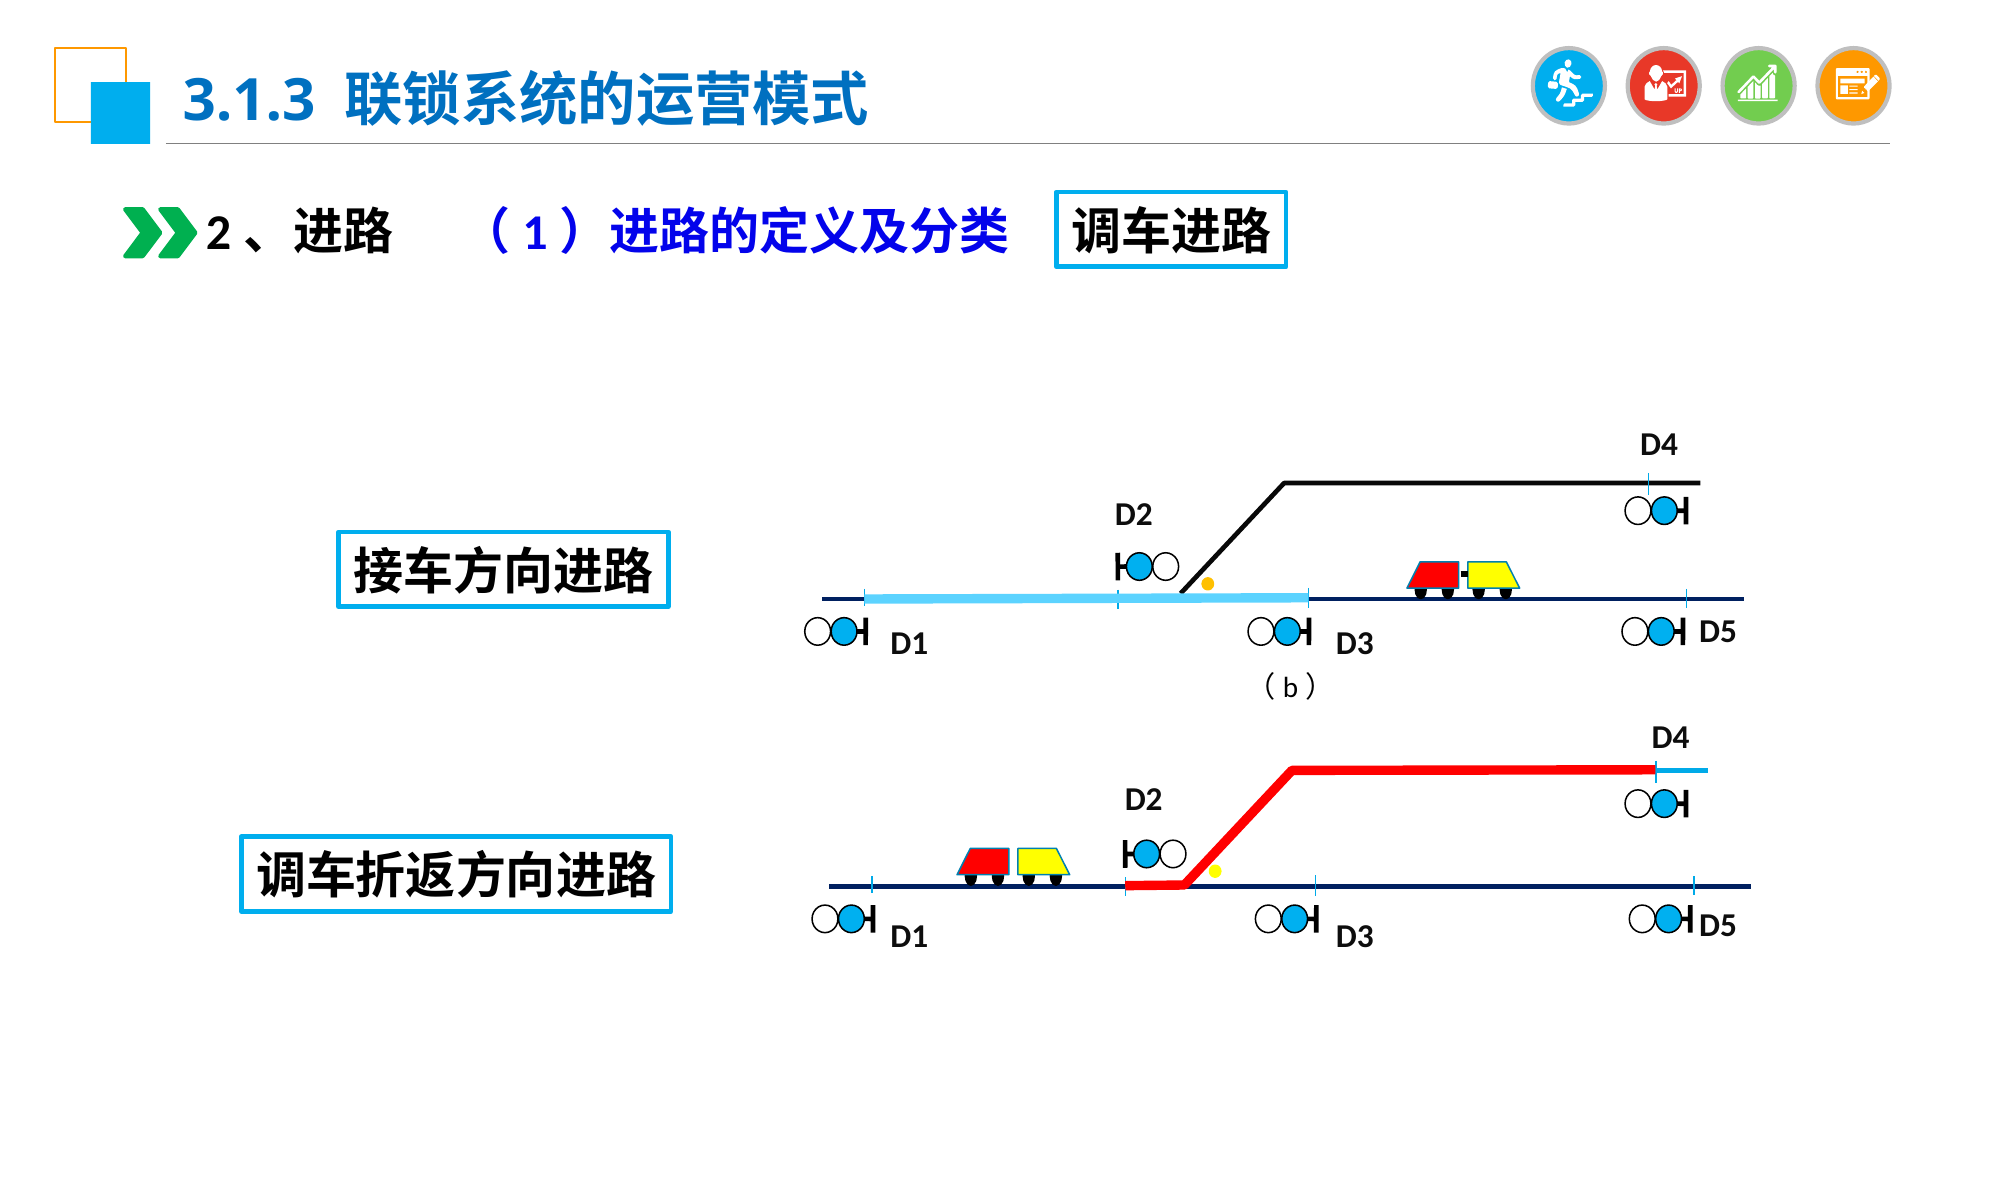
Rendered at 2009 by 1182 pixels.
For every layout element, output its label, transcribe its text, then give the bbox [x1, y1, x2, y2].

text_box D4 [1636, 707, 1706, 763]
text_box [1117, 552, 1179, 581]
text_box D3 [1321, 906, 1389, 962]
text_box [1255, 904, 1317, 933]
text_box [1191, 868, 1210, 881]
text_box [1406, 561, 1520, 599]
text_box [124, 191, 404, 269]
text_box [1124, 839, 1187, 868]
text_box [1621, 617, 1684, 646]
text_box 3.1.3 联锁系统的运营模式 [162, 51, 890, 142]
text_box [1125, 769, 1656, 885]
text_box D2 [1100, 485, 1168, 540]
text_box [1629, 904, 1691, 933]
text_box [1624, 789, 1687, 818]
text_box 调车折返方向进路 [241, 836, 671, 912]
text_box D2 [1110, 769, 1178, 825]
text_box D1 [875, 613, 944, 669]
text_box D1 [875, 906, 944, 962]
text_box D5 [1684, 602, 1752, 657]
text_box [1649, 482, 1701, 494]
text_box [1220, 771, 1655, 874]
text_box [1657, 769, 1708, 782]
text_box 接车方向进路 [338, 531, 669, 607]
text_box [1180, 482, 1648, 594]
text_box [1201, 577, 1215, 591]
text_box [1208, 864, 1222, 878]
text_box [1624, 496, 1687, 525]
text_box D4 [1625, 414, 1694, 470]
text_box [804, 617, 866, 646]
text_box （1）进路的定义及分类 [445, 192, 1025, 267]
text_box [1247, 617, 1310, 646]
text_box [811, 904, 874, 933]
text_box 调车进路 [1056, 192, 1287, 267]
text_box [956, 848, 1070, 886]
text_box （b） [1229, 661, 1352, 711]
text_box D3 [1321, 613, 1389, 669]
text_box D5 [1684, 895, 1752, 950]
